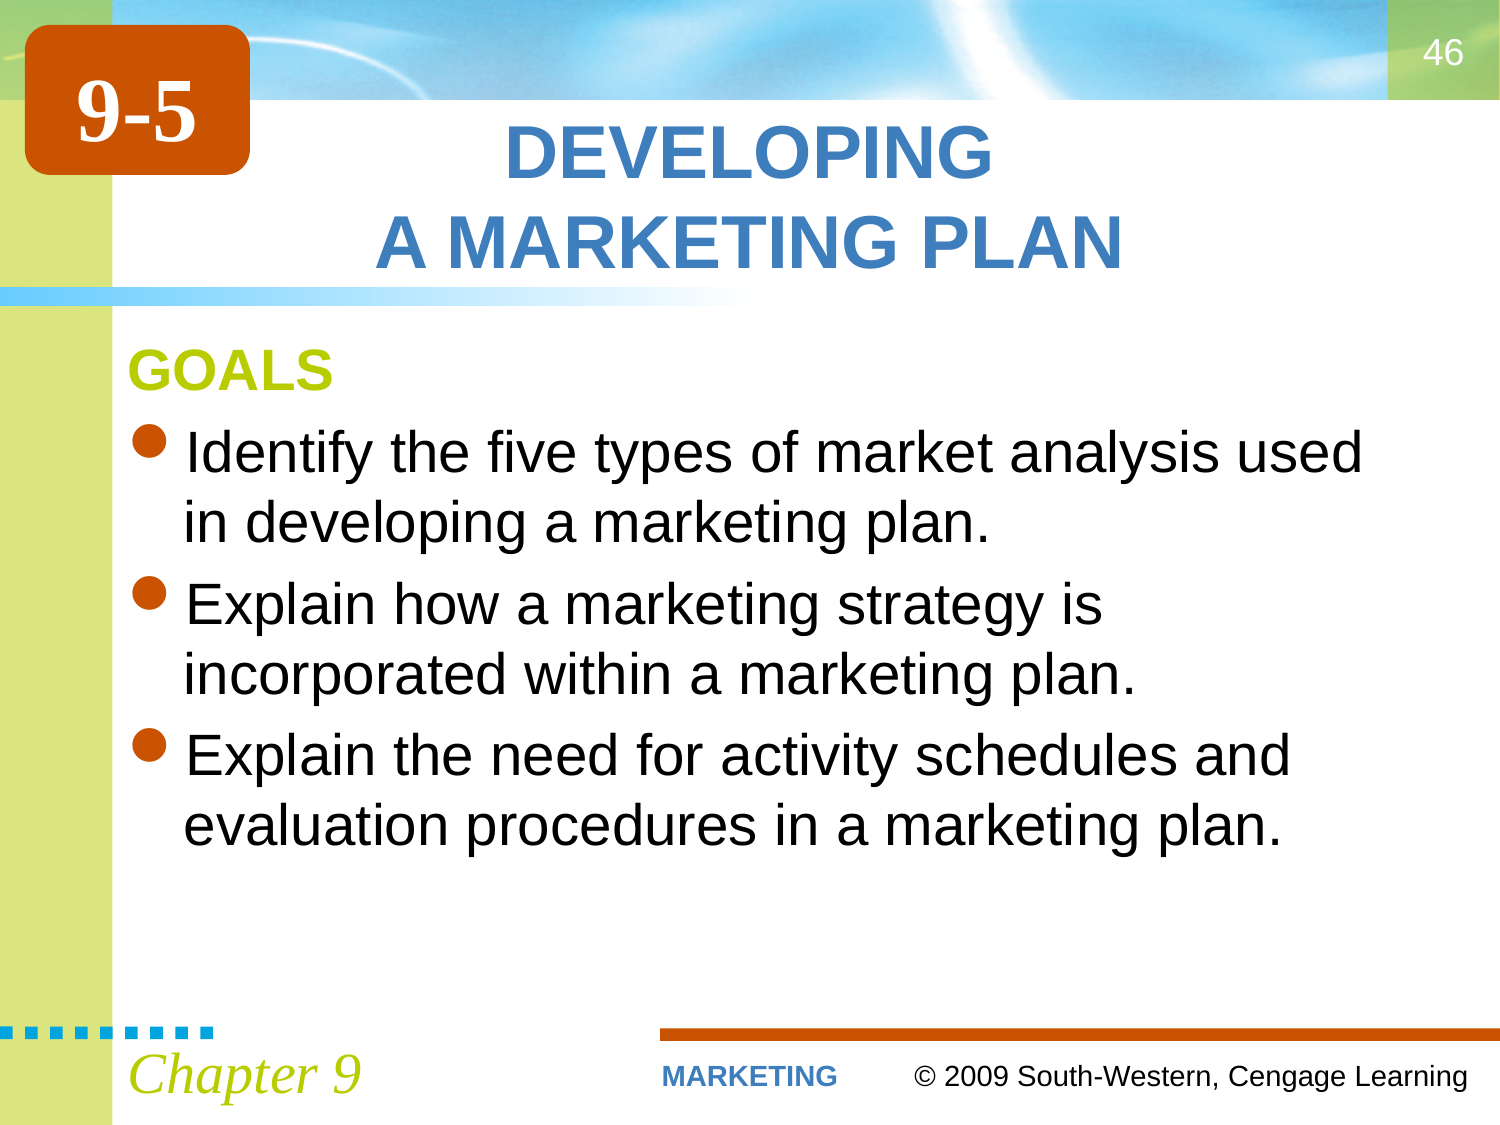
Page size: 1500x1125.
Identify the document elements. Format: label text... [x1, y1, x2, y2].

list GOALS Identify the five types of market analysis used in developing a marketing plan. Explain how a marketing strategy is incorporated within a marketing plan. Explain the need for activity schedules and evaluation procedures in a marketing plan. [112, 324, 1413, 1001]
footer Chapter 9 [112, 1012, 638, 1113]
title DEVELOPING A MARKETING PLAN [112, 99, 1388, 288]
text_box 9-5 [24, 24, 250, 175]
slide_number 46 [1387, 0, 1500, 101]
